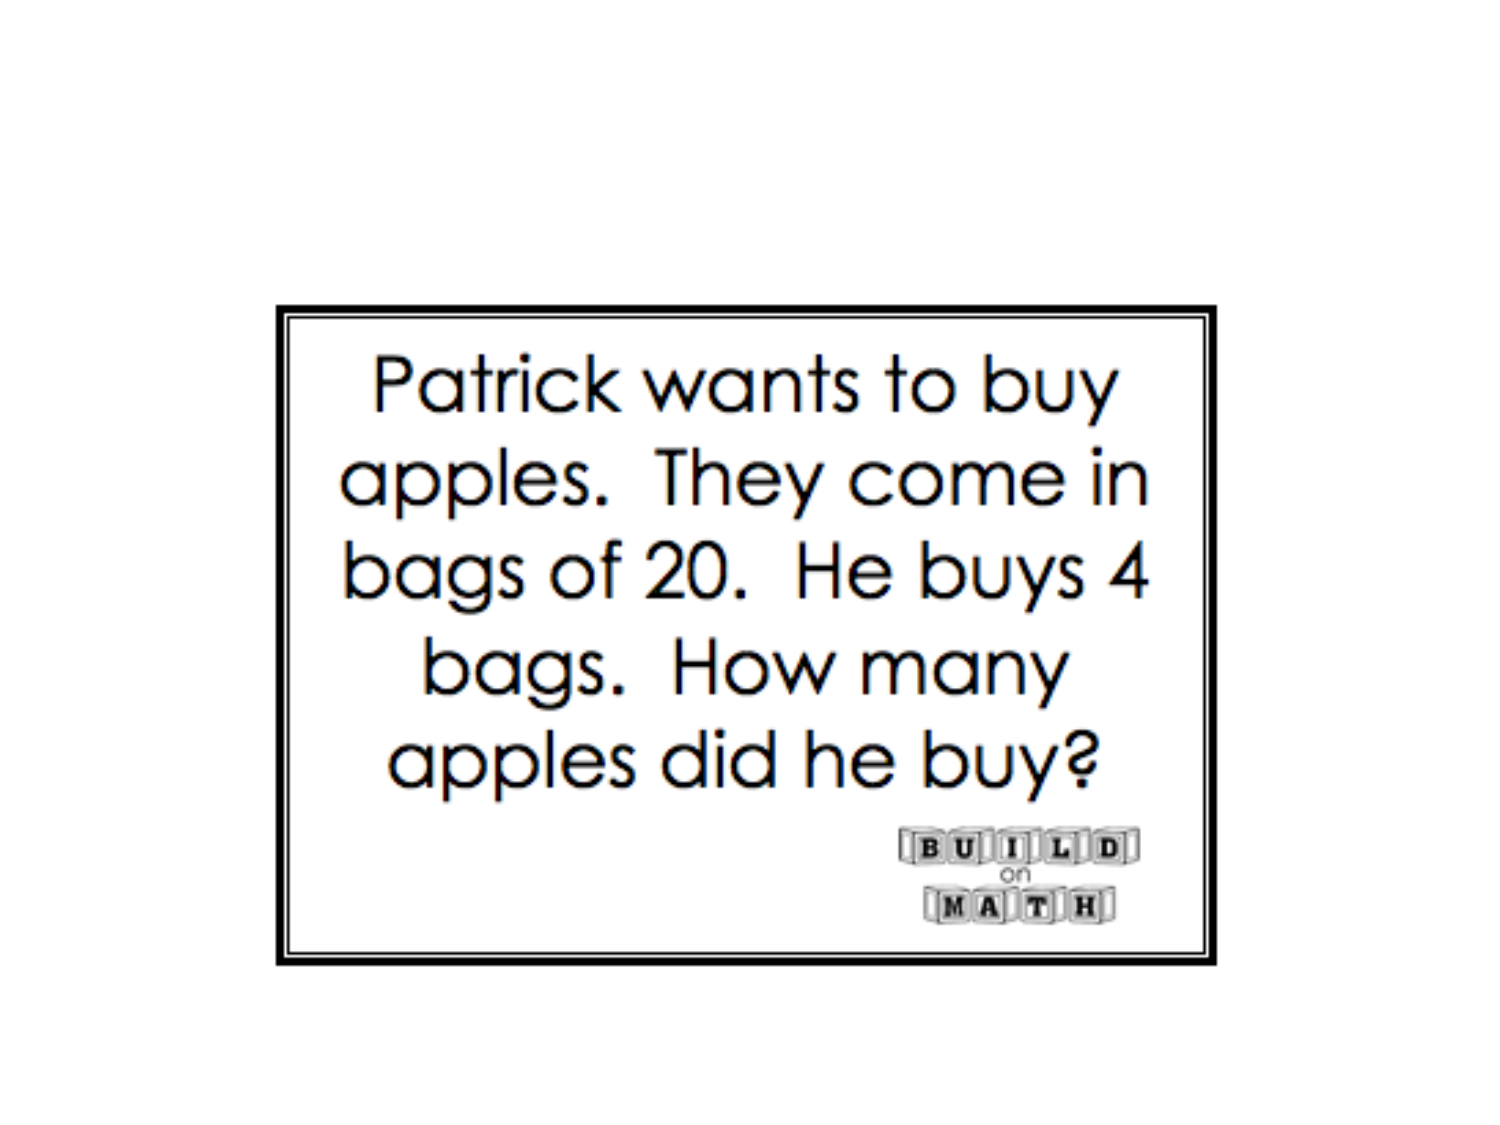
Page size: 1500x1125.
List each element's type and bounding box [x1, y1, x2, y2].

list [74, 262, 1426, 1006]
